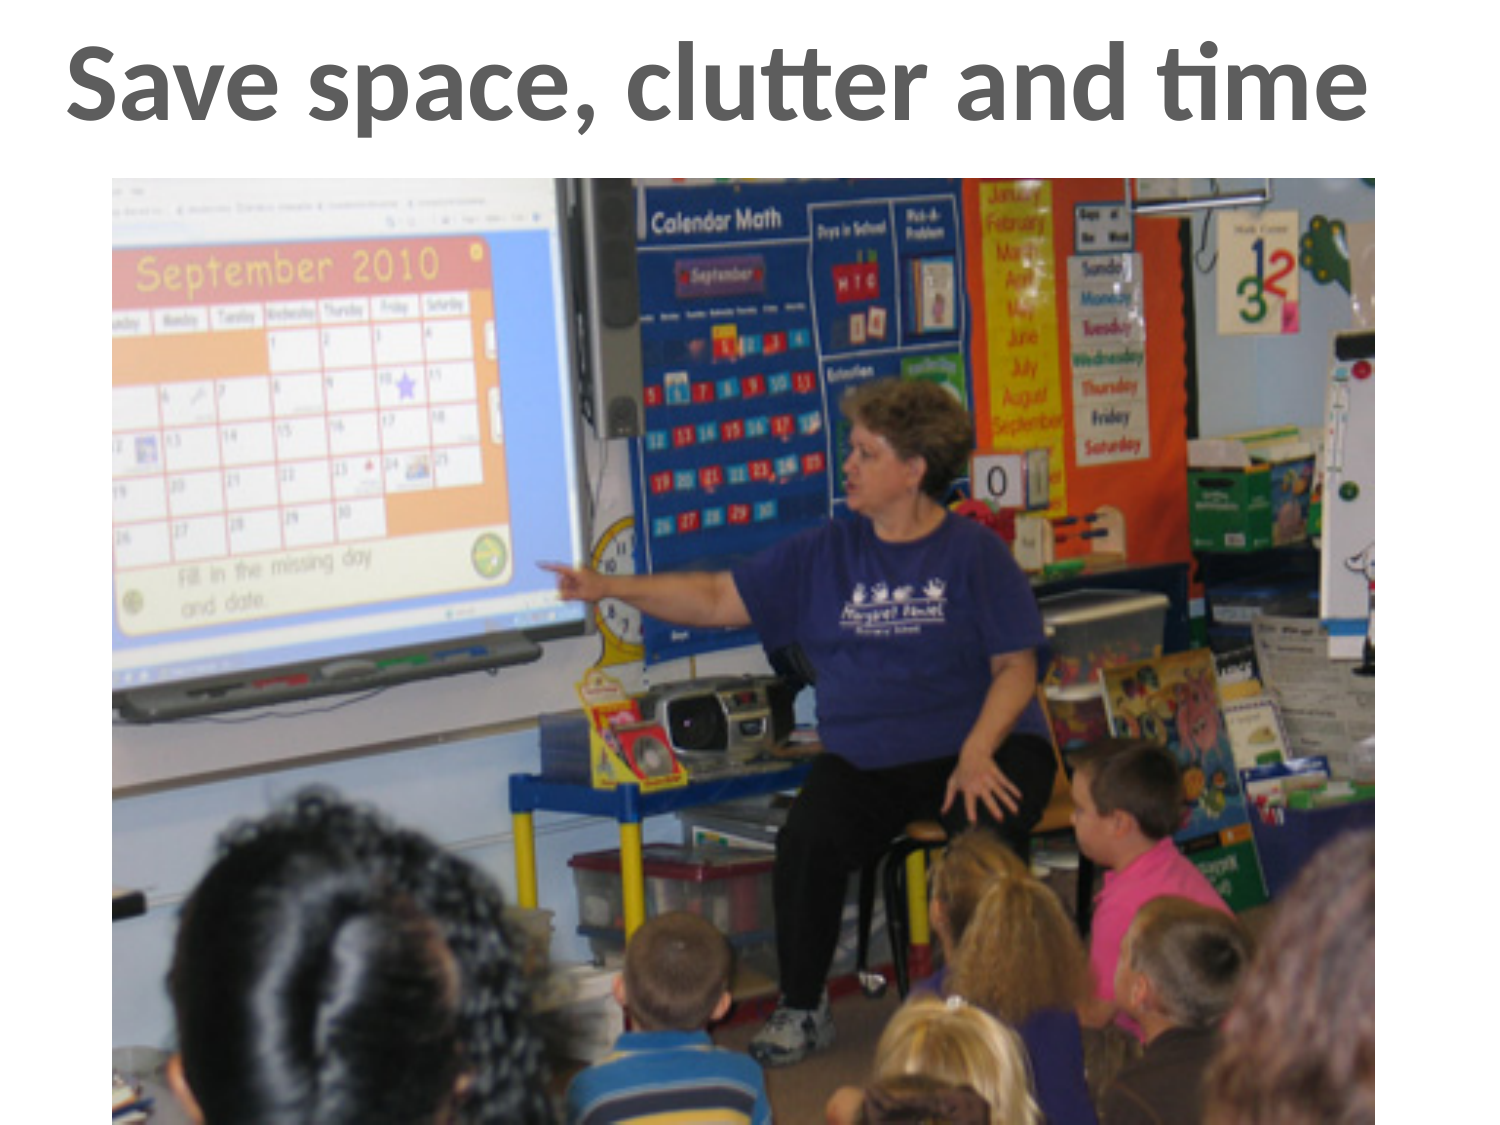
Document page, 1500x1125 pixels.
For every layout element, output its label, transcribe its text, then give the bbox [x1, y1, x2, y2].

picture [112, 177, 1376, 1125]
text_box Save space, clutter and time [50, 0, 1387, 150]
